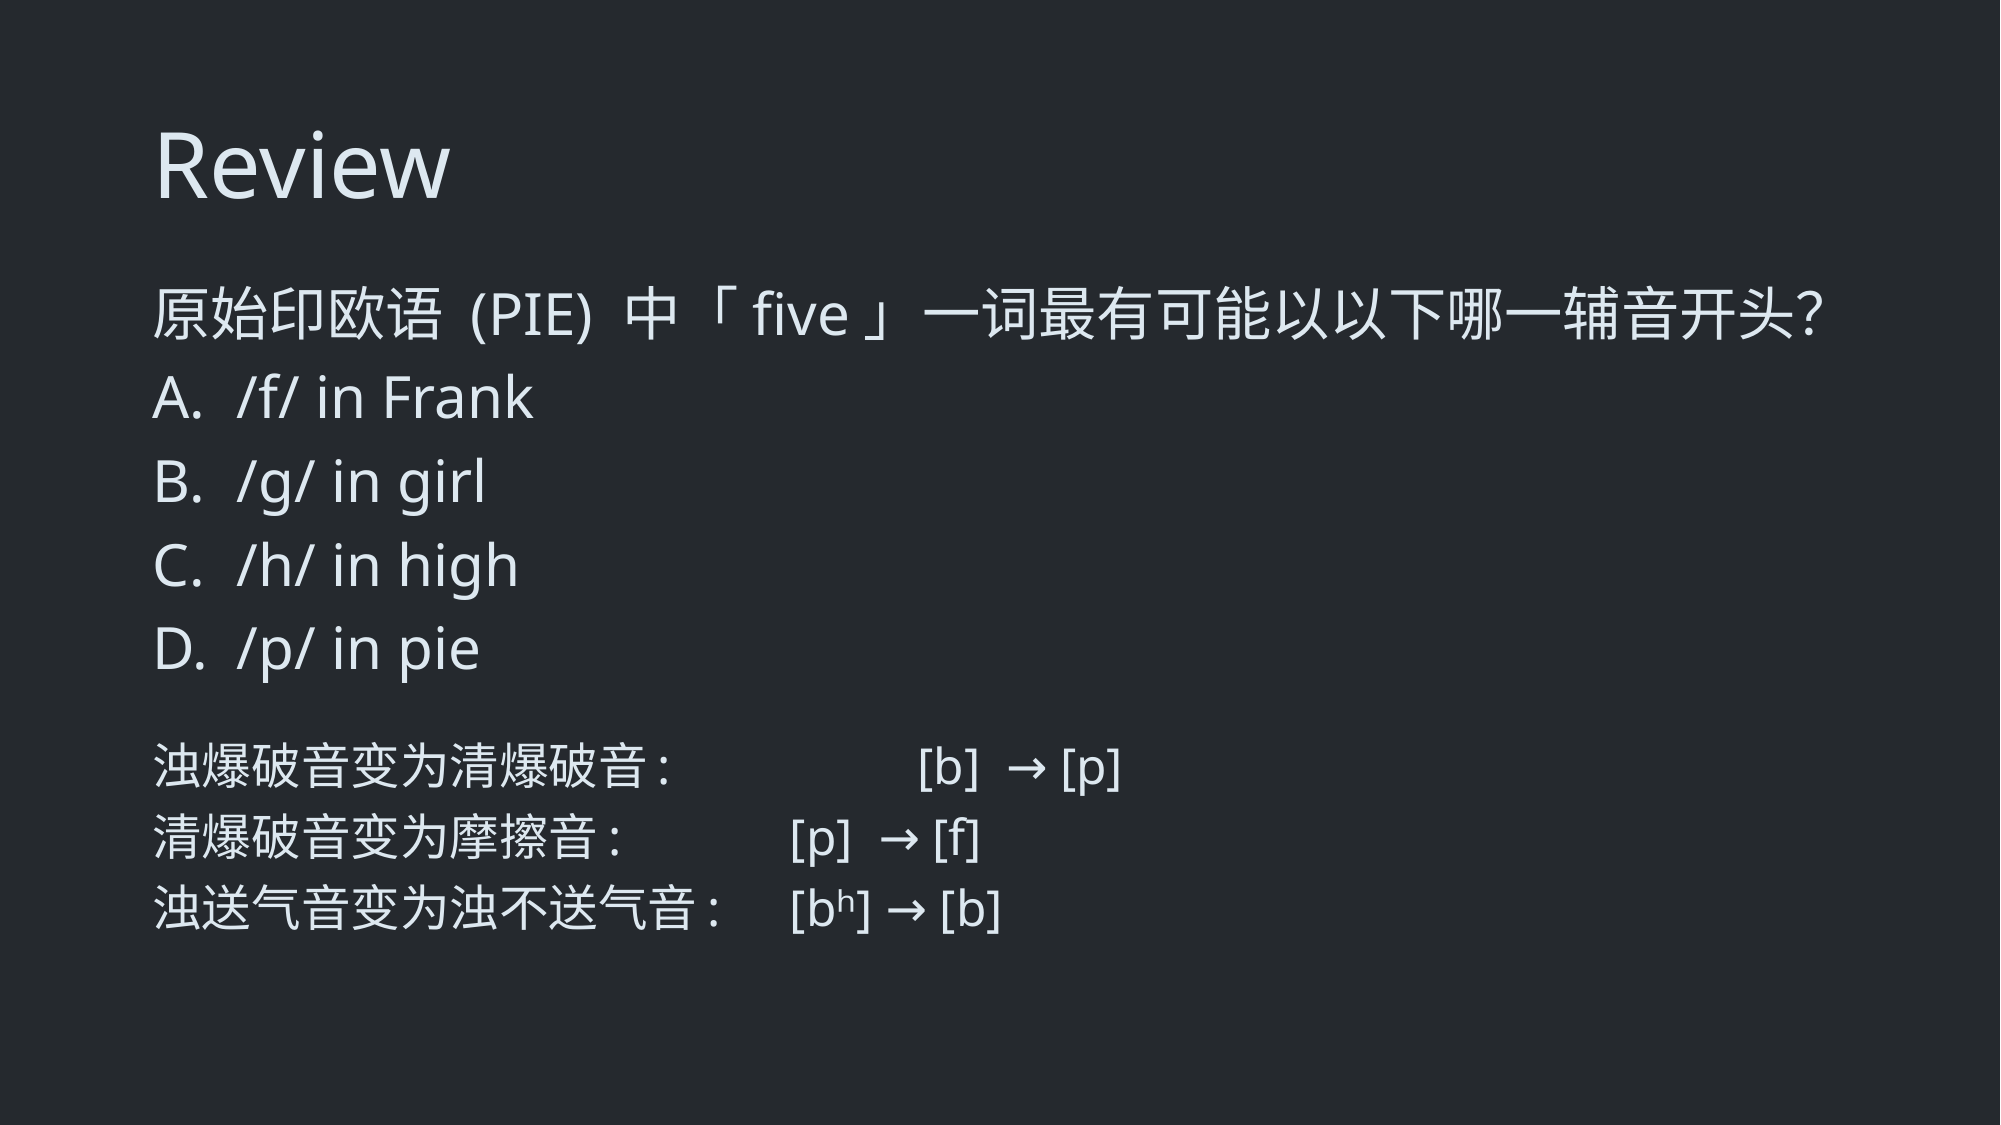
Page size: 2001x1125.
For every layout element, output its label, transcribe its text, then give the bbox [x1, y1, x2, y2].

text_box Review [137, 59, 1863, 277]
list 原始印欧语 (PIE) 中「five」一词最有可能以以下哪一辅音开头？ /f/ in Frank /g/ in girl /h/ in high /p/ in pie [137, 277, 1942, 735]
text_box 浊爆破音变为清爆破音: [b] → [p] 清爆破音变为摩擦音: [p] → [f] 浊送气音变为浊不送气音: [bʰ] → [b] [137, 734, 1184, 984]
